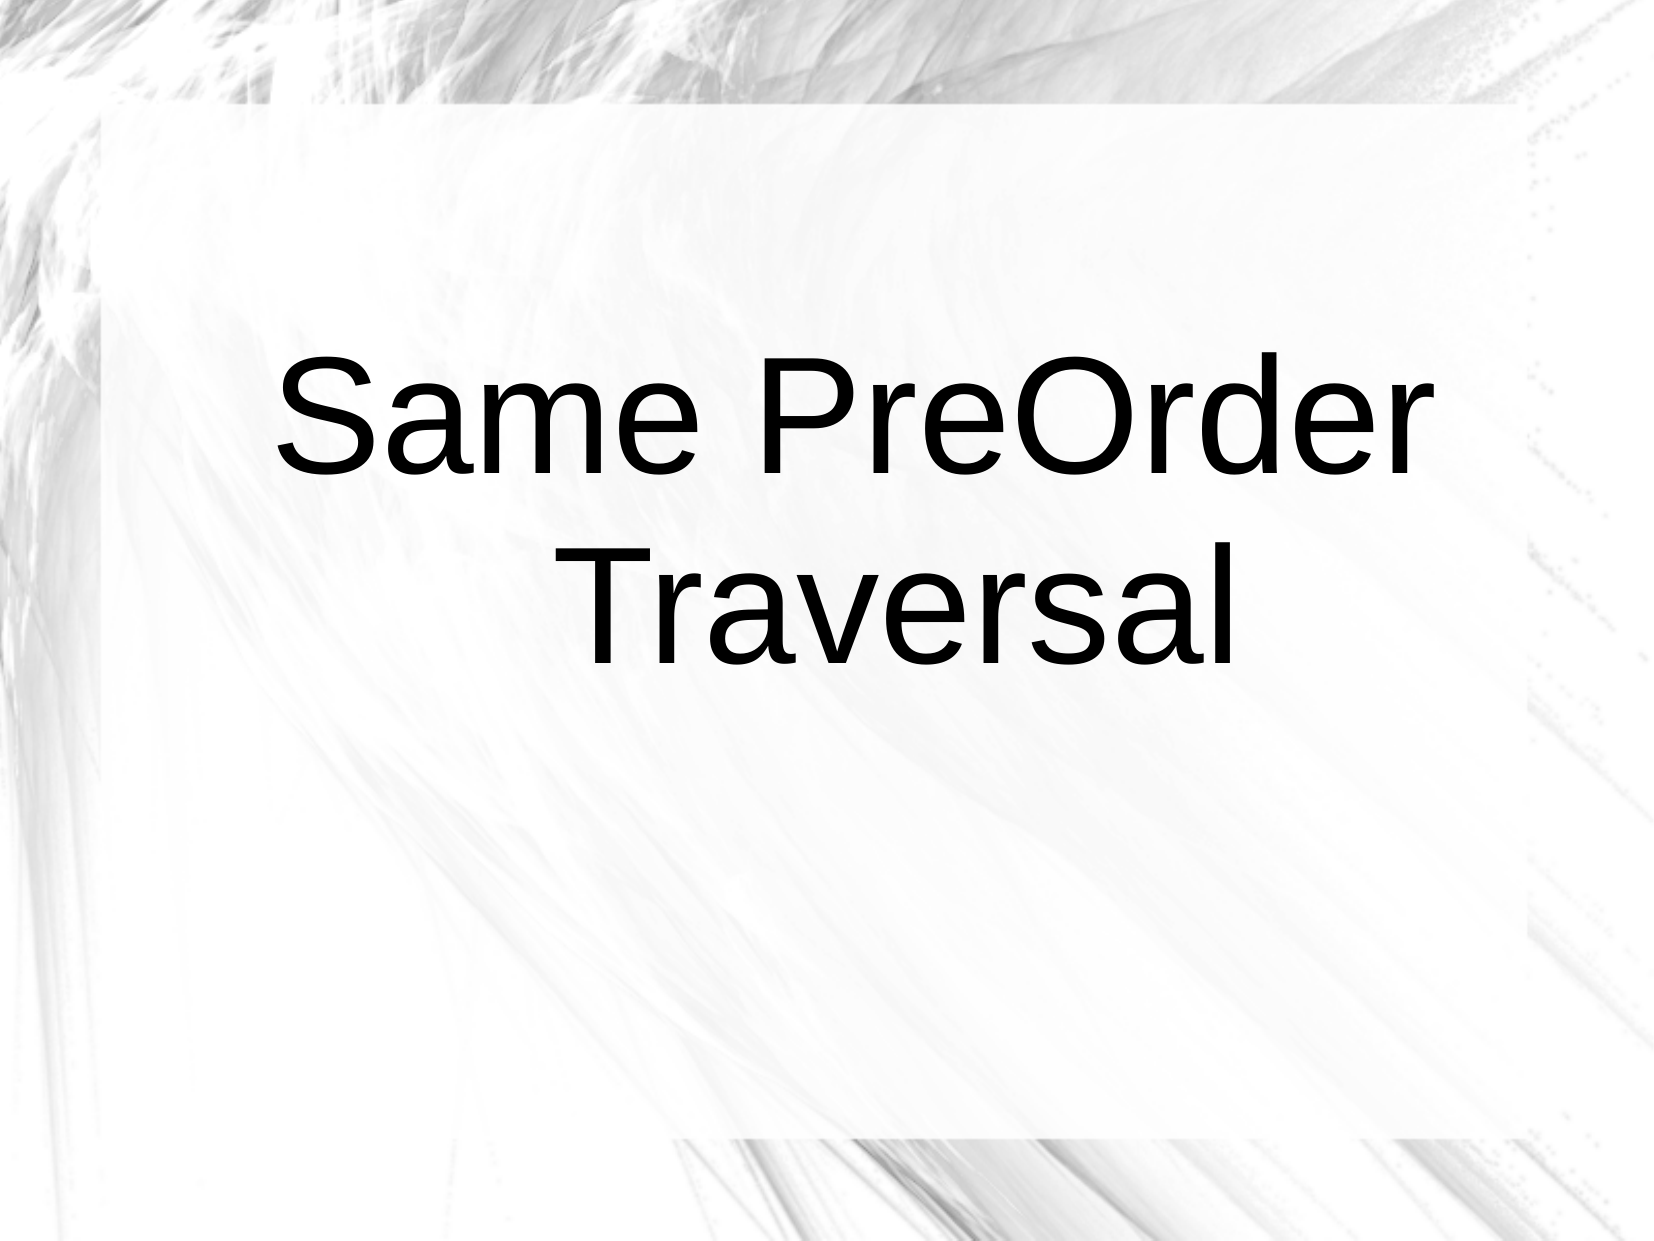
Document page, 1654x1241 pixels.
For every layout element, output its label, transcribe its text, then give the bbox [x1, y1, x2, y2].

list Same PreOrder Traversal [118, 319, 1571, 1109]
picture [0, 0, 1654, 1241]
